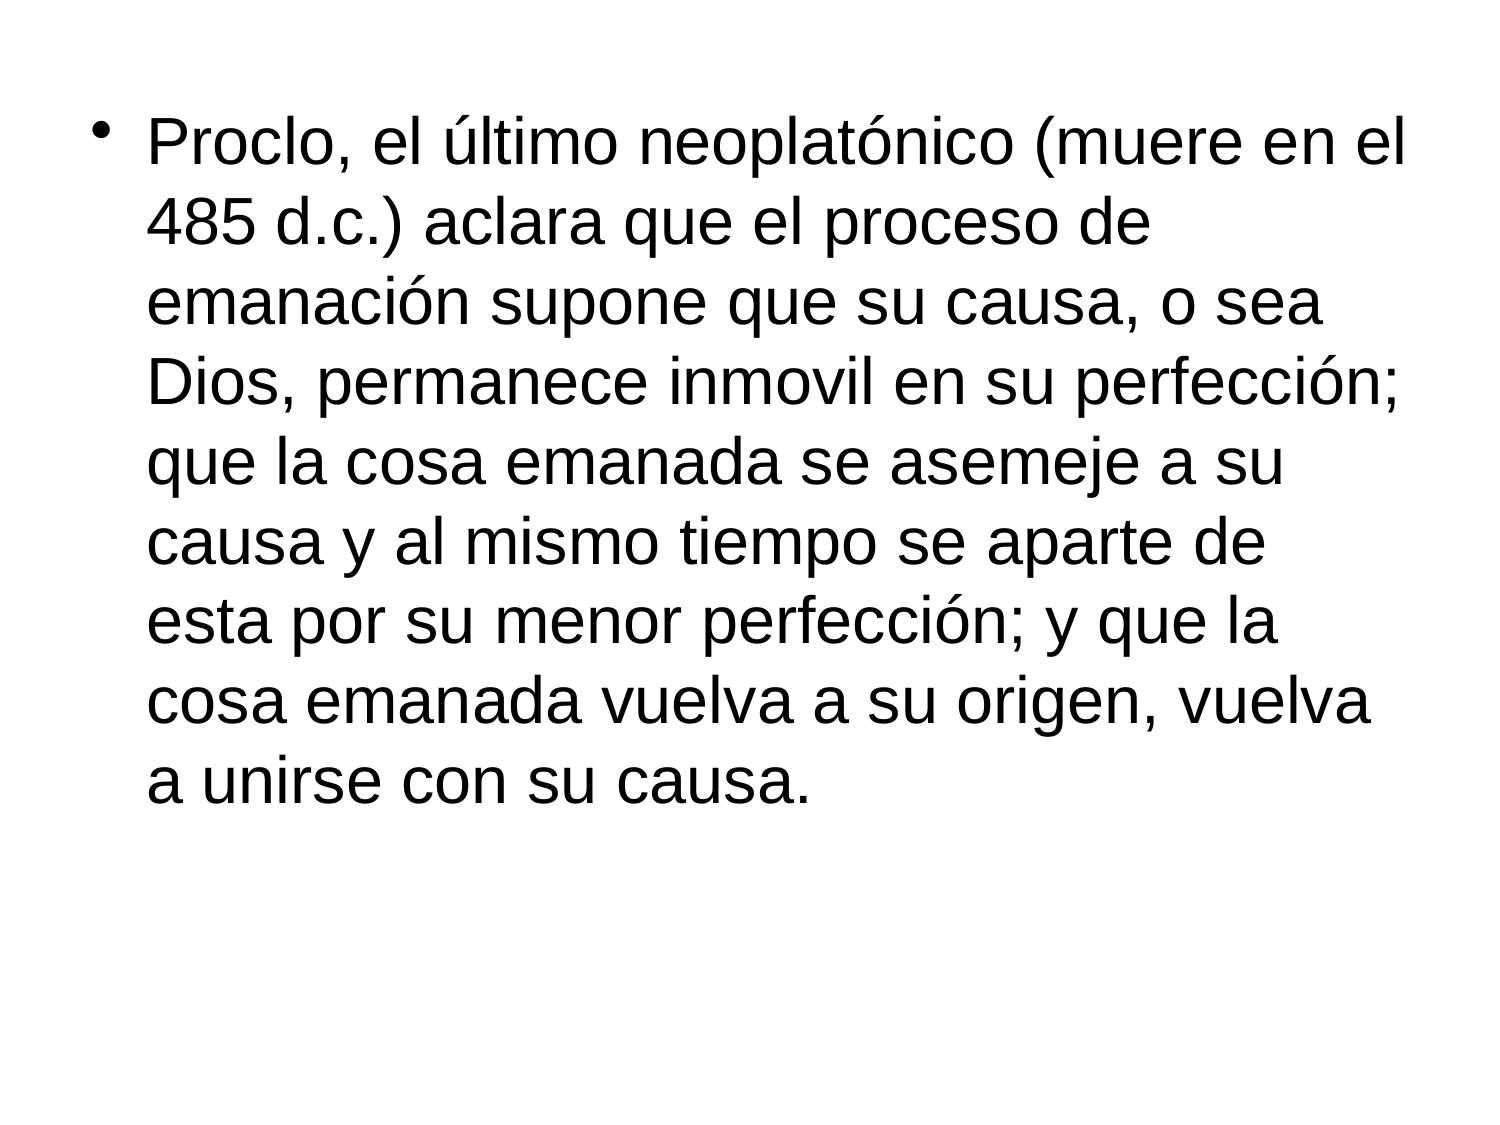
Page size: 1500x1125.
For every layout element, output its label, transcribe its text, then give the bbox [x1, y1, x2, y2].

list Proclo, el último neoplatónico (muere en el 485 d.c.) aclara que el proceso de emanación supone que su causa, o sea Dios, permanece inmovil en su perfección; que la cosa emanada se asemeje a su causa y al mismo tiempo se aparte de esta por su menor perfección; y que la cosa emanada vuelva a su origen, vuelva a unirse con su causa. [74, 89, 1426, 1006]
